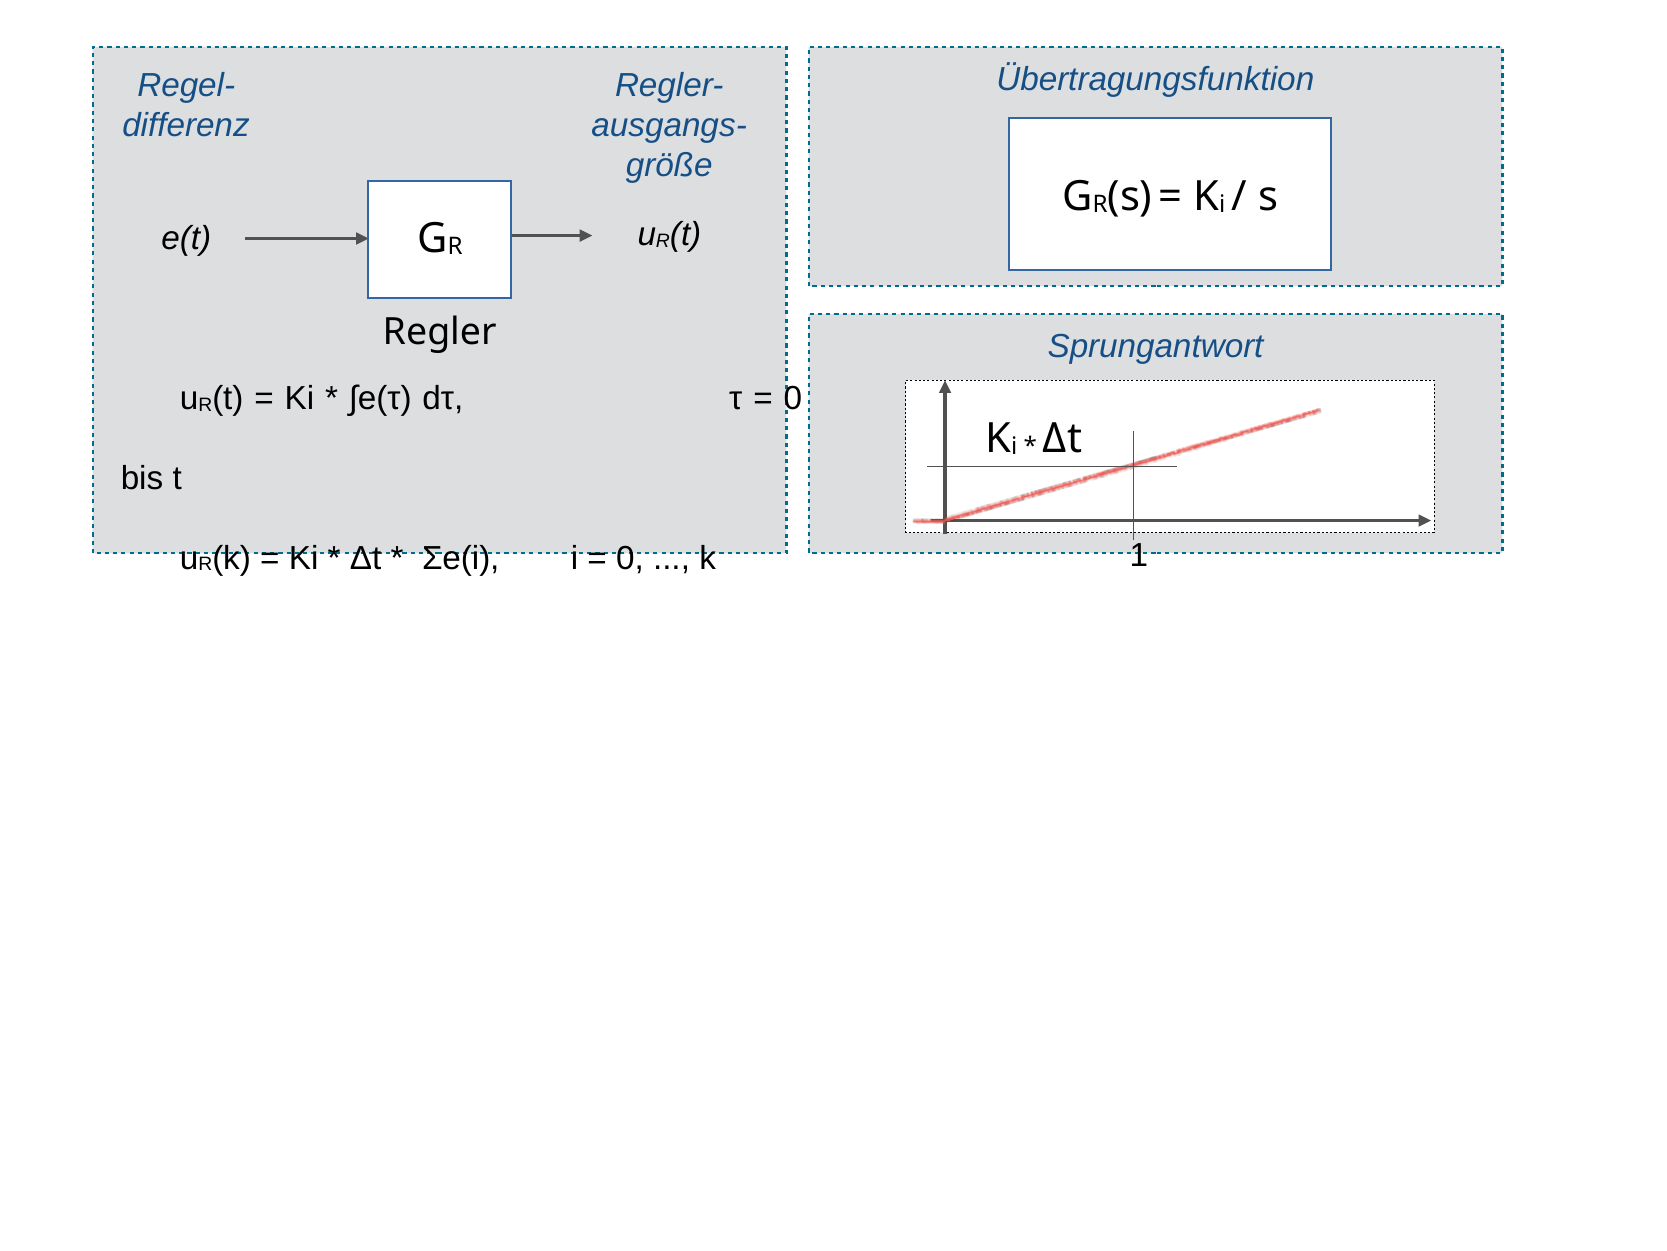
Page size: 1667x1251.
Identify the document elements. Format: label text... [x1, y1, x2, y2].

text_box [808, 378, 1121, 553]
text_box [808, 313, 1503, 318]
text_box Regler-ausgangs-größe [570, 57, 768, 211]
text_box [1009, 117, 1331, 158]
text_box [905, 379, 1435, 535]
text_box [808, 110, 1503, 287]
text_box GR(s) = Ki / s [1008, 158, 1332, 231]
text_box [1009, 231, 1331, 271]
text_box 1 [1121, 541, 1182, 582]
text_box [1182, 378, 1503, 553]
text_box Regel-differenz [79, 57, 293, 150]
text_box uR(t) = Ki * ∫e(τ) dτ, τ = 0 bis t uR(k) = Ki * Δt * Σe(i), i = 0, ..., k [112, 367, 808, 545]
text_box [368, 180, 511, 298]
text_box Übertragungsfunktion [807, 50, 1504, 110]
text_box [92, 46, 787, 554]
text_box [511, 229, 593, 242]
text_box e(t) [144, 209, 229, 269]
text_box Sprungantwort [807, 318, 1504, 378]
text_box [245, 232, 368, 245]
text_box uR(t) [627, 211, 712, 265]
text_box GR [385, 199, 494, 272]
text_box Regler [341, 293, 538, 366]
